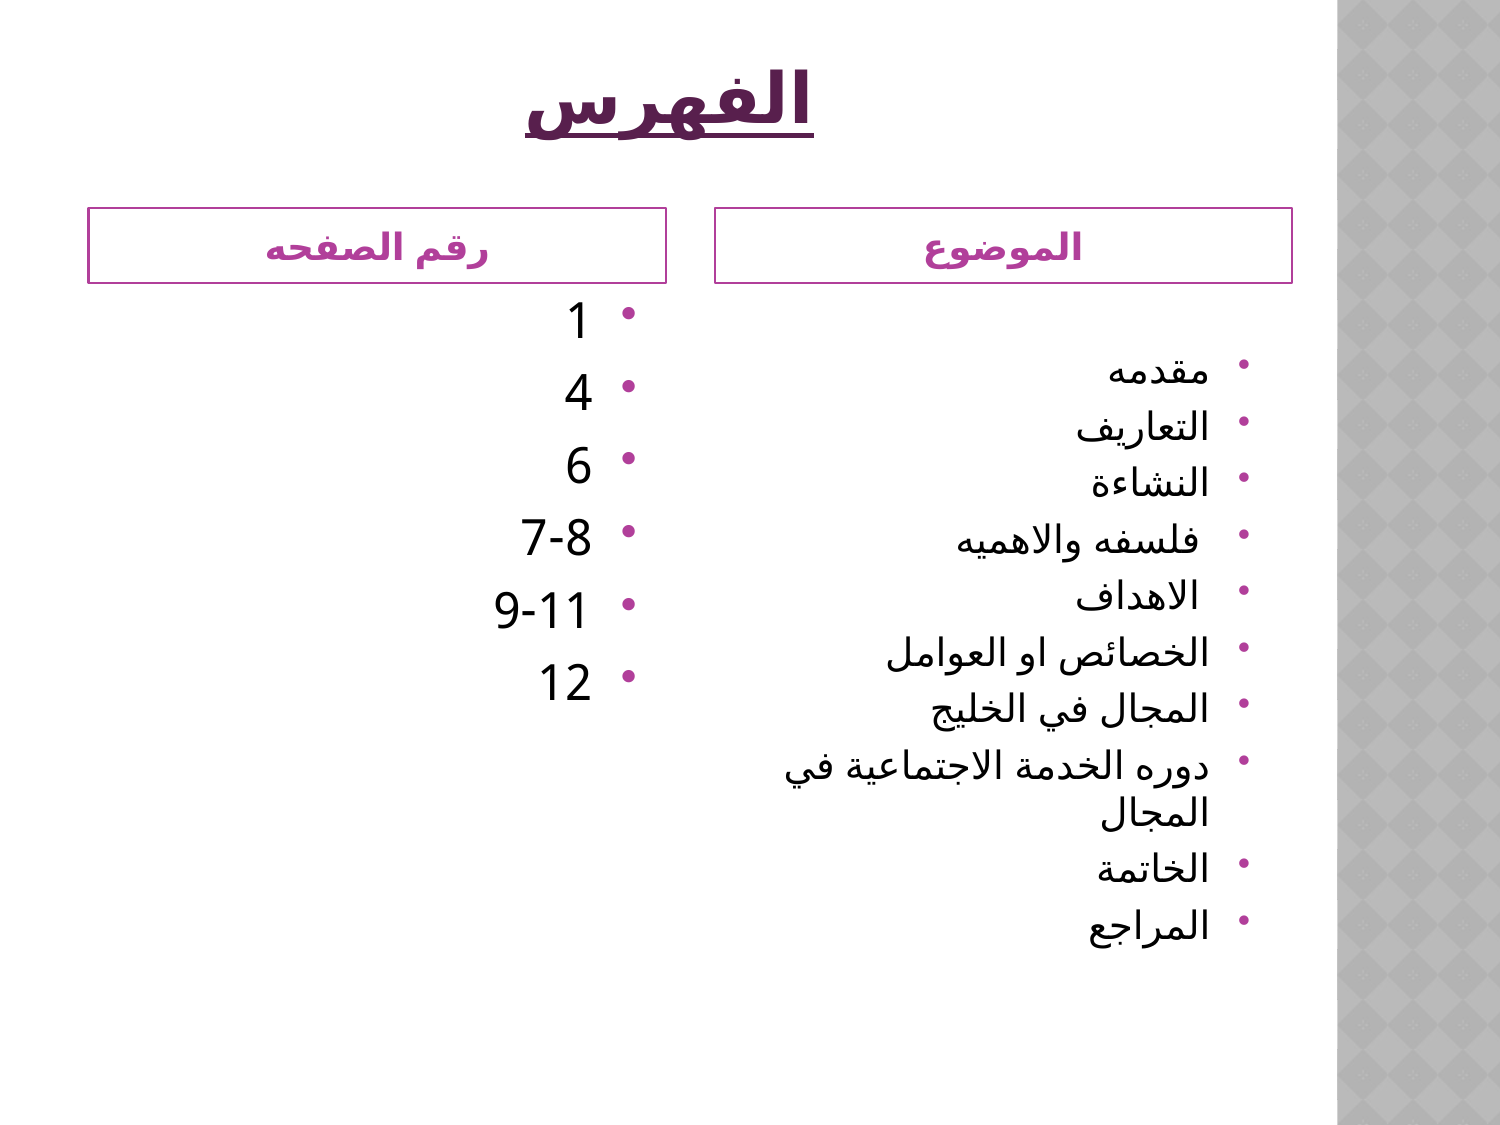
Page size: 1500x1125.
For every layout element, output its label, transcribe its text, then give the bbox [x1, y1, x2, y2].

list 1 4 6 7-8 9-11 12 [75, 280, 653, 956]
title الفهرس [75, 52, 1263, 138]
list مقدمه التعاريف النشاءة فلسفه والاهميه الاهداف الخصائص او العوامل المجال في الخليج دوره الخدمة الاجتماعية في المجال الخاتمة المراجع [685, 280, 1263, 956]
list الموضوع [714, 207, 1293, 284]
list رقم الصفحه [87, 207, 667, 284]
